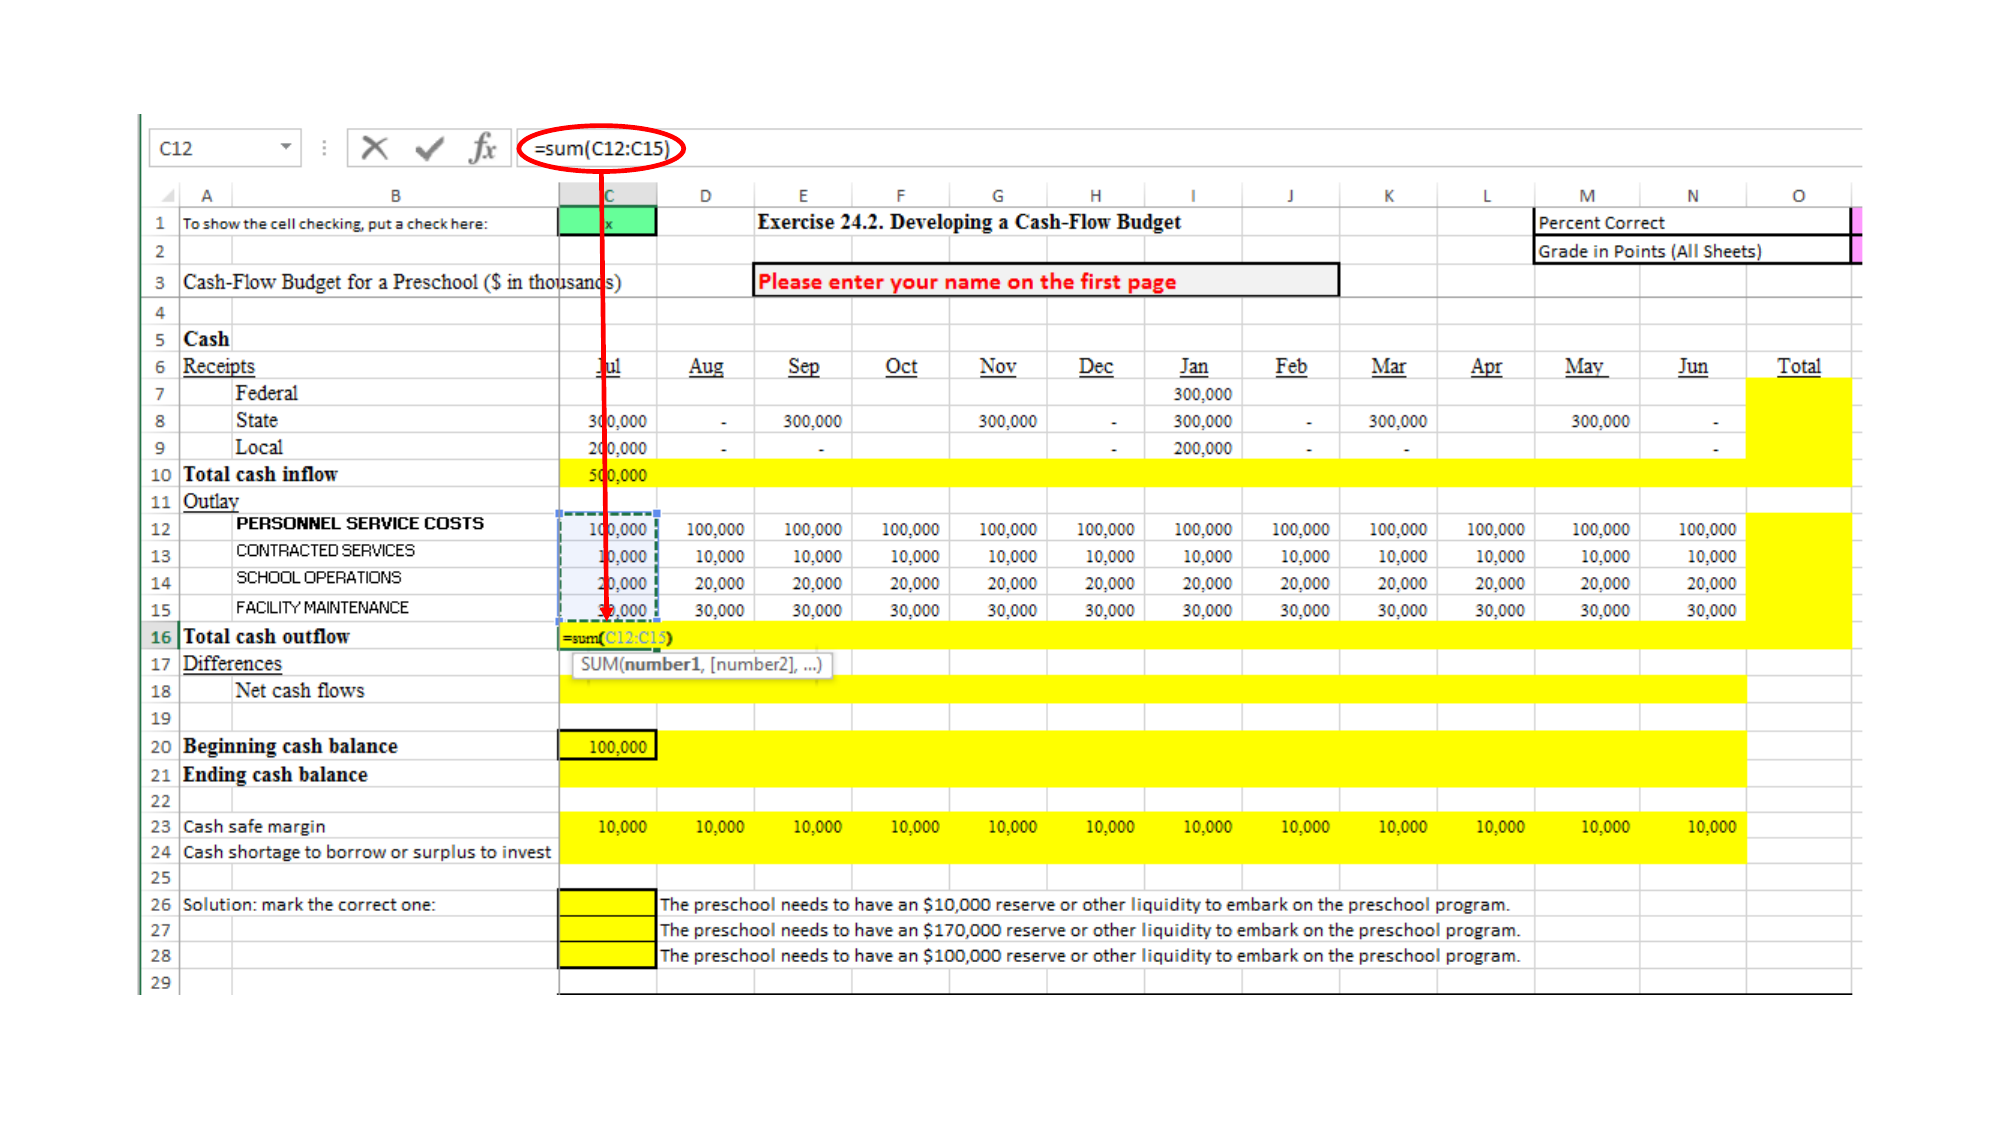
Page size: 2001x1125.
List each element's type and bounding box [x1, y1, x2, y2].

list [137, 114, 1863, 995]
text_box [601, 171, 607, 622]
